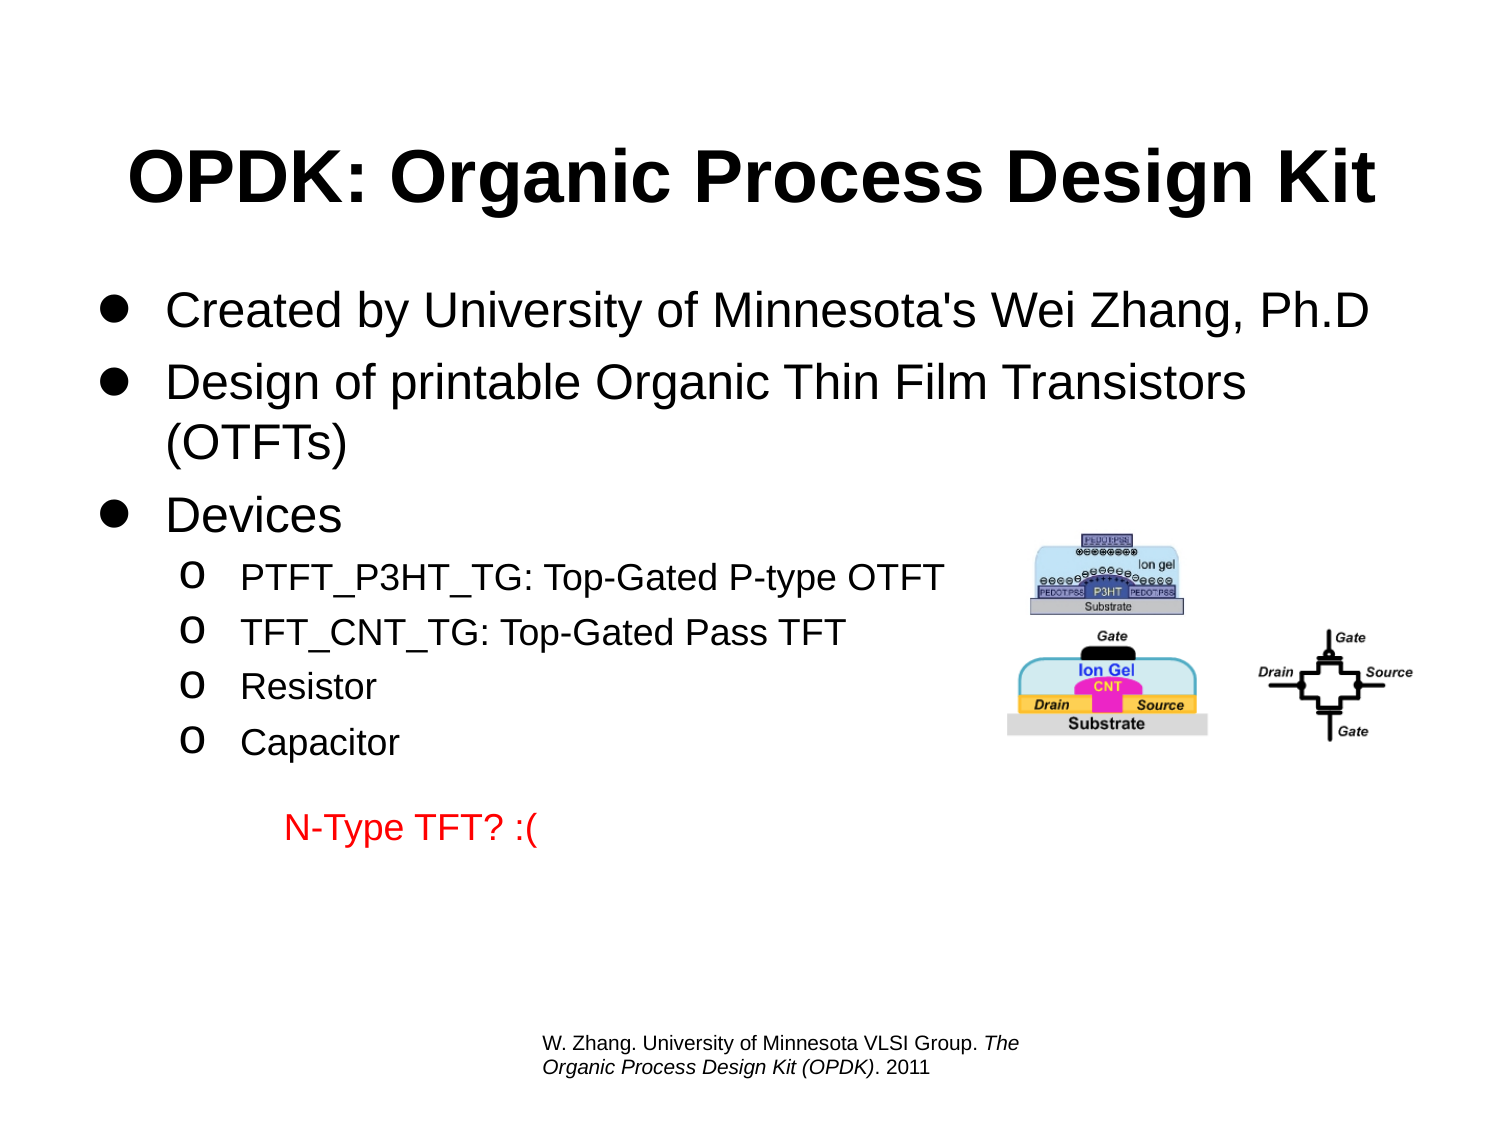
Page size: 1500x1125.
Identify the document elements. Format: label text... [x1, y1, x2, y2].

text_box W. Zhang. University of Minnesota VLSI Group. The Organic Process Design Kit (OPDK). 2011 [527, 1014, 1039, 1094]
title OPDK: Organic Process Design Kit [75, 14, 1425, 233]
list Created by University of Minnesota's Wei Zhang, Ph.D Design of printable Organic Thin Film Transistors (OTFTs) Devices PTFT_P3HT_TG: Top-Gated P-type OTFT TFT_CNT_TG: Top-Gated Pass TFT Resistor Capacitor [75, 262, 1425, 931]
text_box [1025, 529, 1187, 618]
text_box [1003, 618, 1425, 749]
text_box N-Type TFT? :( [119, 788, 743, 864]
